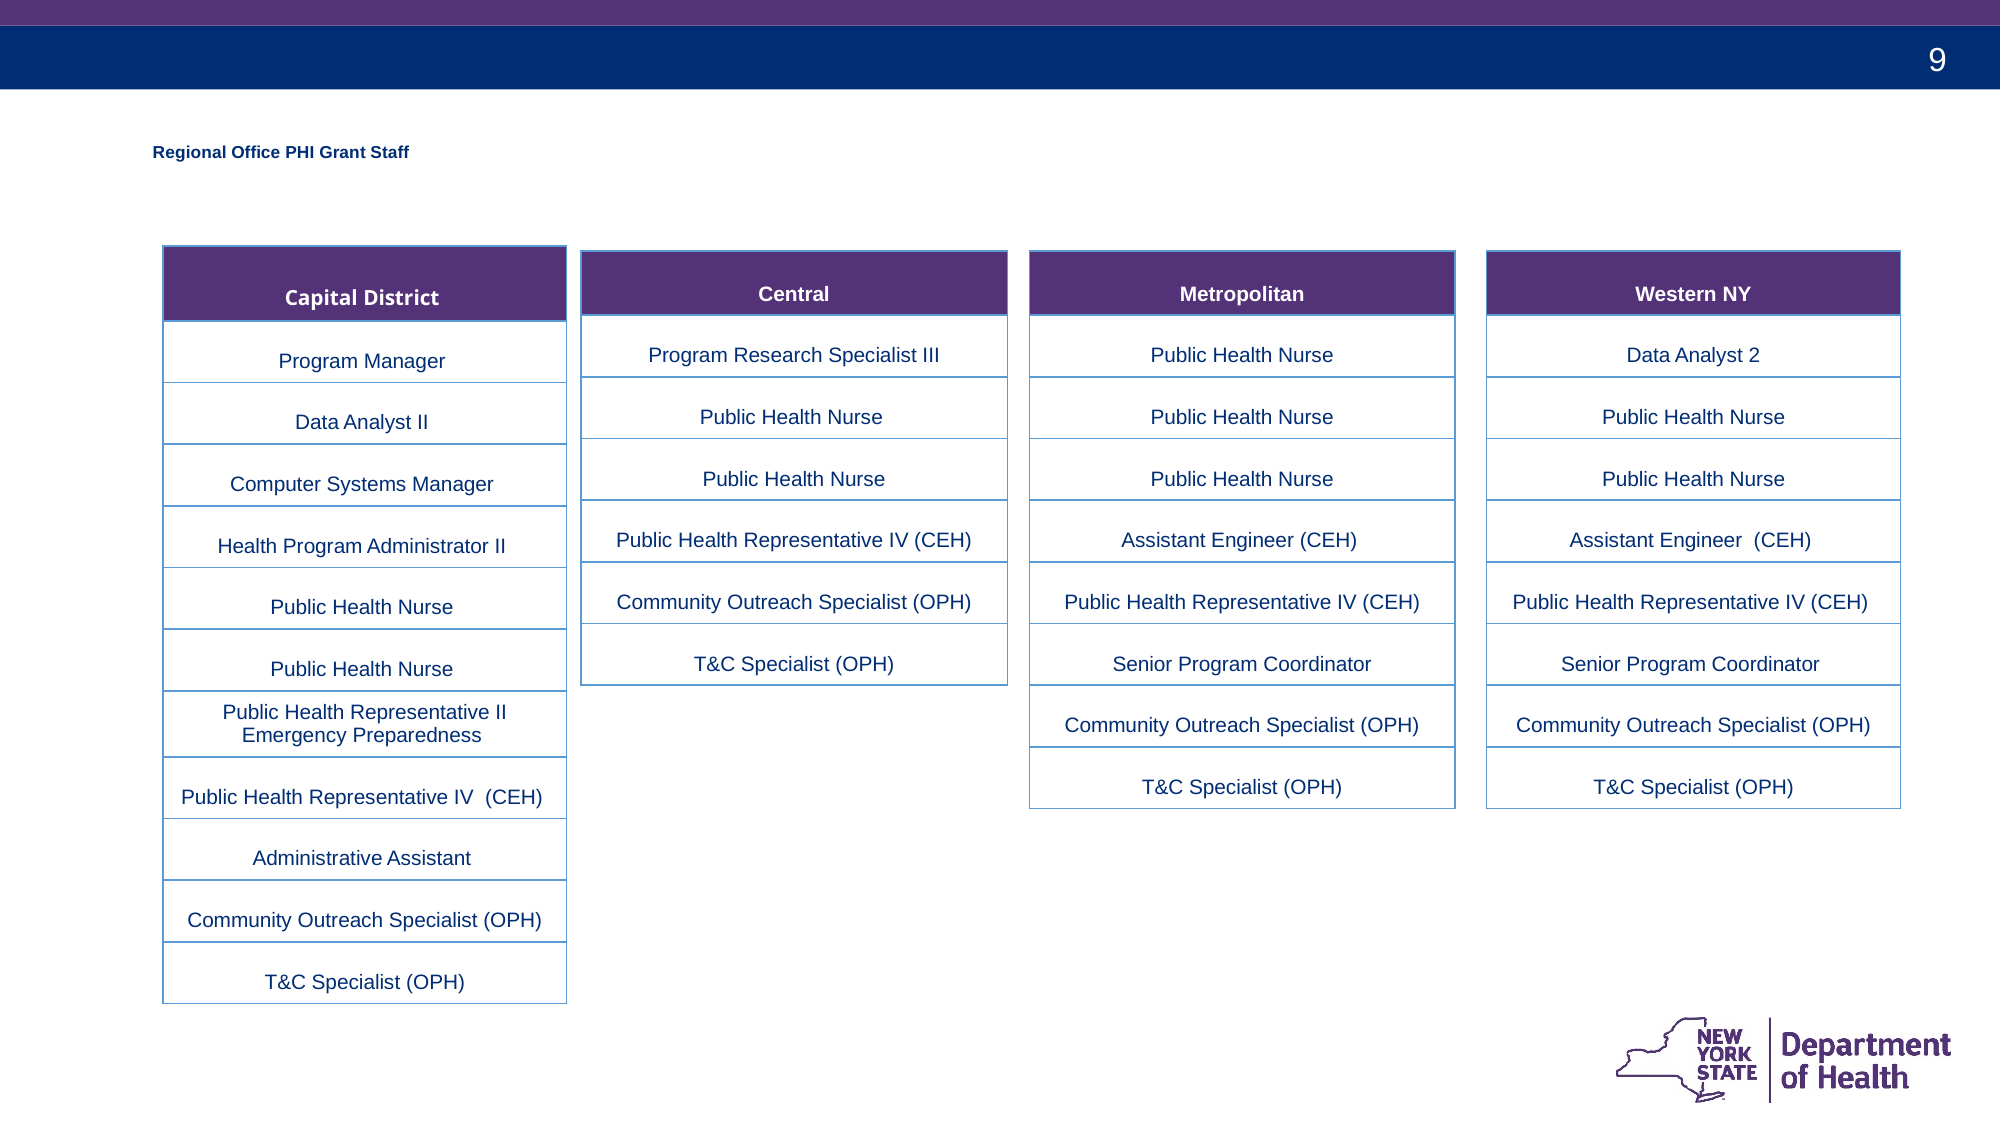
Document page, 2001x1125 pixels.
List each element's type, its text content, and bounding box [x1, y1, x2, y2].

table_cell Public Health Nurse [582, 378, 1007, 438]
table_cell Senior Program Coordinator [1487, 624, 1900, 684]
table_cell Public Health Nurse [164, 630, 566, 690]
table_cell T&C Specialist (OPH) [1030, 748, 1454, 808]
table_cell T&C Specialist (OPH) [1487, 748, 1900, 808]
table_cell Community Outreach Specialist (OPH) [1487, 686, 1900, 746]
table_cell Assistant Engineer (CEH) [1030, 501, 1454, 561]
table_cell Health Program Administrator II [164, 507, 566, 567]
table_cell Public Health Representative IV (CEH) [1030, 563, 1454, 623]
table_cell Computer Systems Manager [164, 445, 566, 505]
table_header Western NY [1487, 252, 1900, 314]
table_cell Public Health Nurse [1487, 378, 1900, 438]
picture [1616, 1017, 1951, 1103]
table_cell Community Outreach Specialist (OPH) [1030, 686, 1454, 746]
table_cell Public Health Nurse [164, 568, 566, 628]
table_cell Administrative Assistant [164, 819, 566, 879]
table_cell Public Health Representative II Emergency Preparedness [164, 692, 566, 756]
table_cell Data Analyst 2 [1487, 316, 1900, 376]
table_cell Public Health Nurse [1030, 316, 1454, 376]
table_cell Public Health Nurse [582, 439, 1007, 499]
table_cell Public Health Representative IV (CEH) [1487, 563, 1900, 623]
table_cell Senior Program Coordinator [1030, 624, 1454, 684]
table_cell Public Health Representative IV (CEH) [582, 501, 1007, 561]
table_cell T&C Specialist (OPH) [164, 943, 566, 1003]
table_cell Public Health Nurse [1030, 439, 1454, 499]
table_cell Public Health Nurse [1030, 378, 1454, 438]
table_header Central [582, 252, 1007, 314]
table_cell Community Outreach Specialist (OPH) [582, 563, 1007, 623]
table_cell Assistant Engineer (CEH) [1487, 501, 1900, 561]
table_header Capital District [164, 247, 566, 320]
table_cell Program Manager [164, 322, 566, 382]
table_cell Community Outreach Specialist (OPH) [164, 881, 566, 941]
table_cell Public Health Nurse [1487, 439, 1900, 499]
table_cell Program Research Specialist III [582, 316, 1007, 376]
table_cell Data Analyst II [164, 383, 566, 443]
table_header Metropolitan [1030, 252, 1454, 314]
table_cell T&C Specialist (OPH) [582, 624, 1007, 684]
table_cell Public Health Representative IV (CEH) [164, 758, 566, 818]
title Regional Office PHI Grant Staff [137, 136, 1863, 171]
